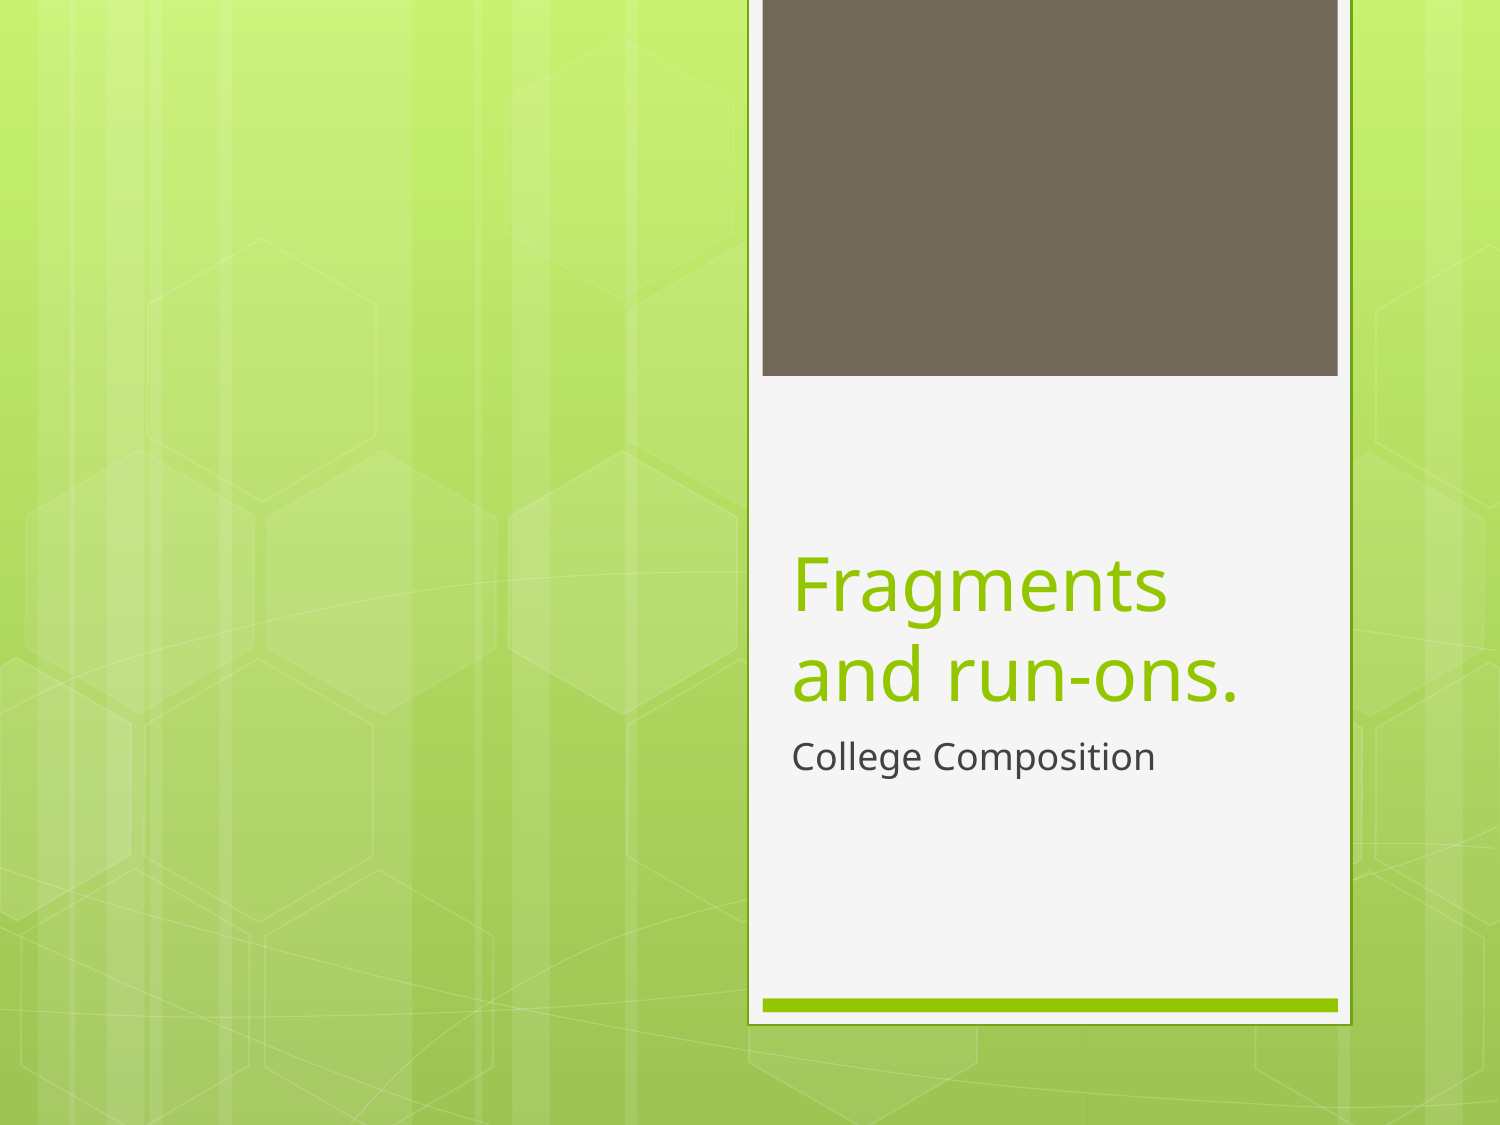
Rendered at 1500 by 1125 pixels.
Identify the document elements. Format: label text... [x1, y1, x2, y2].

title Fragments and run-ons. [776, 444, 1320, 724]
subtitle College Composition [776, 725, 1320, 933]
